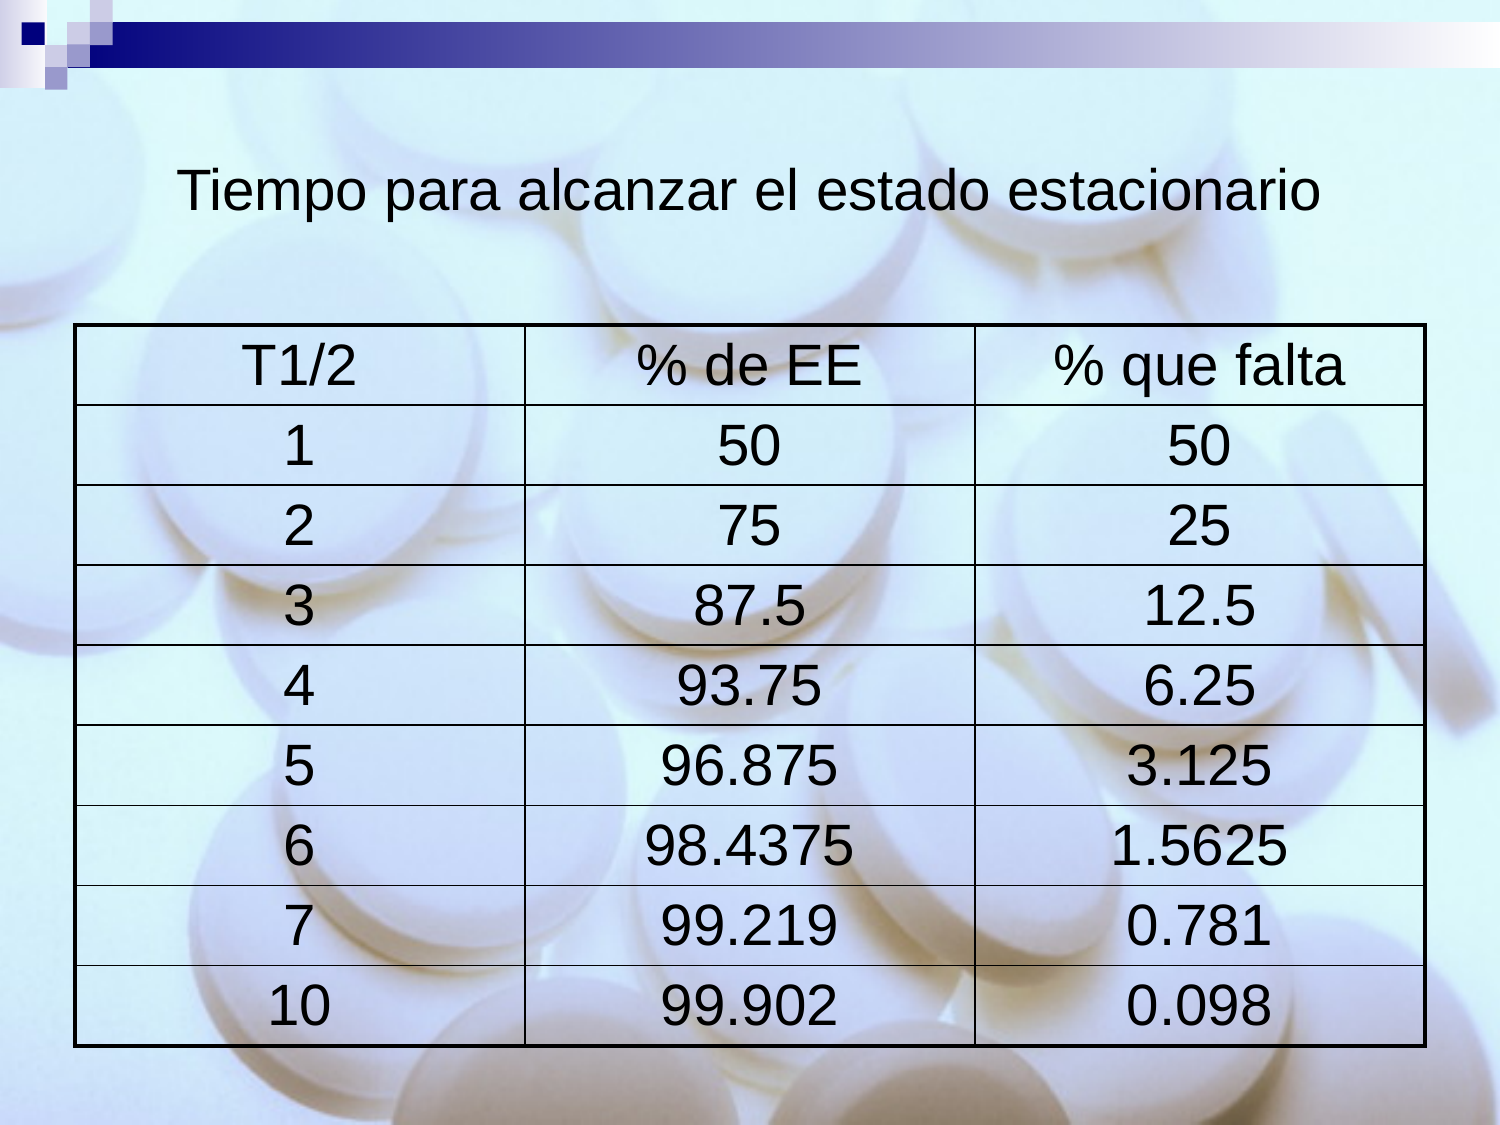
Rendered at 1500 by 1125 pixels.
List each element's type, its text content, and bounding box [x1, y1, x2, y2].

table_cell 25 [976, 486, 1423, 564]
title Tiempo para alcanzar el estado estacionario [74, 74, 1426, 301]
table_cell 50 [976, 406, 1423, 484]
table_cell 3 [77, 566, 524, 644]
table_cell 0.098 [976, 966, 1423, 1044]
table_cell 5 [77, 726, 524, 805]
table_cell 1.5625 [976, 806, 1423, 885]
table_cell 87.5 [526, 566, 974, 644]
table_header % de EE [526, 327, 974, 404]
table_cell 3.125 [976, 726, 1423, 805]
table_cell 2 [77, 486, 524, 564]
table_cell 6 [77, 806, 524, 885]
table_cell 4 [77, 646, 524, 724]
table_cell 7 [77, 886, 524, 965]
picture [0, 67, 1500, 1125]
table_cell 93.75 [526, 646, 974, 724]
table_header % que falta [976, 327, 1423, 404]
table_cell 99.219 [526, 886, 974, 965]
table_cell 10 [77, 966, 524, 1044]
picture [47, 0, 89, 45]
table_cell 99.902 [526, 966, 974, 1044]
table_cell 6.25 [976, 646, 1423, 724]
table_cell 96.875 [526, 726, 974, 805]
table_header T1/2 [77, 327, 524, 404]
picture [113, 0, 1500, 22]
table_cell 0.781 [976, 886, 1423, 965]
table_cell 1 [77, 406, 524, 484]
table_cell 75 [526, 486, 974, 564]
table_cell 98.4375 [526, 806, 974, 885]
table_cell 12.5 [976, 566, 1423, 644]
table_cell 50 [526, 406, 974, 484]
